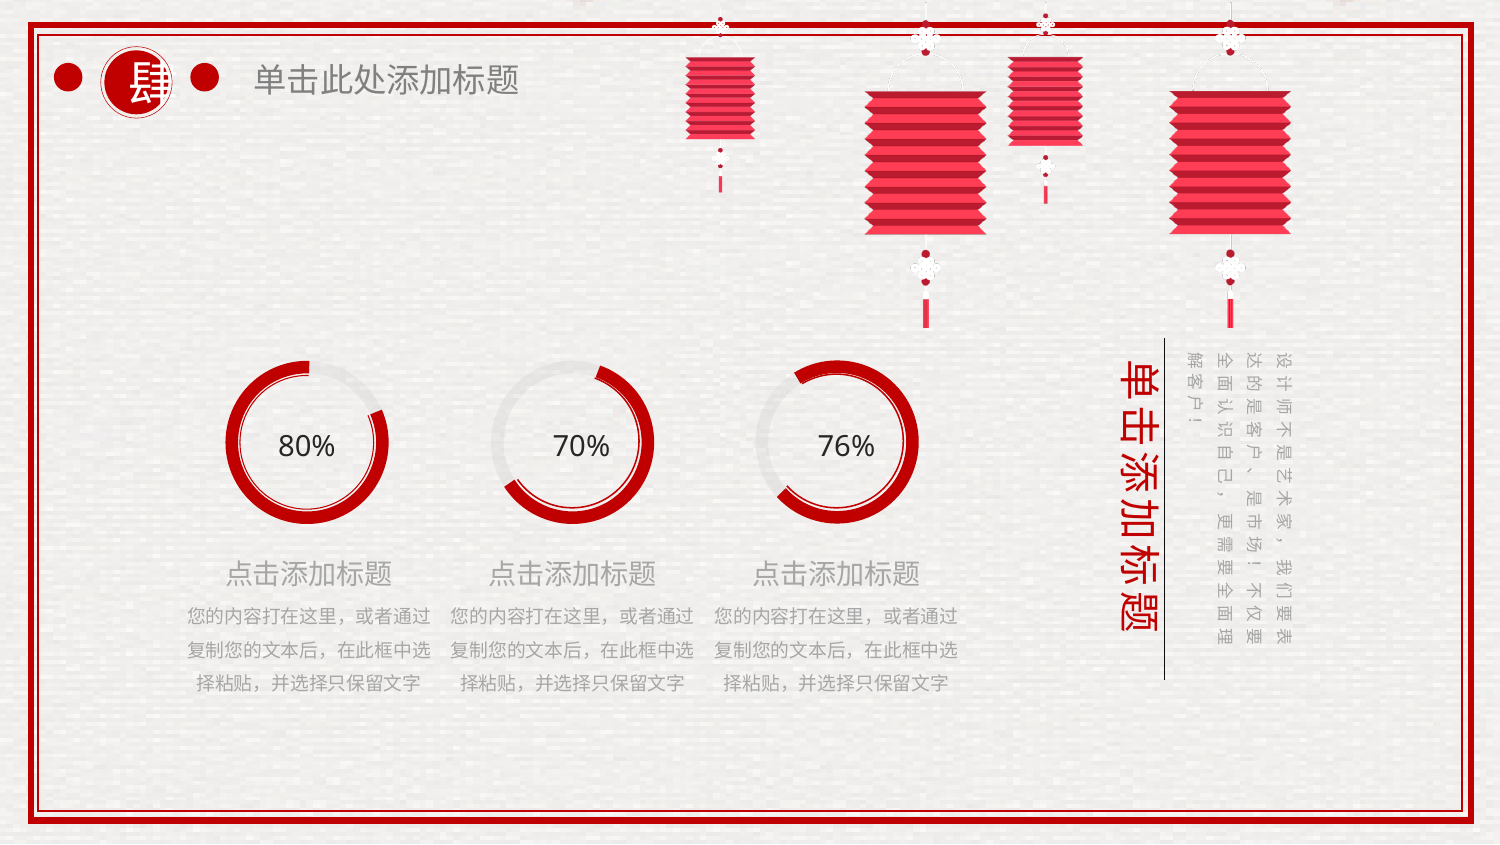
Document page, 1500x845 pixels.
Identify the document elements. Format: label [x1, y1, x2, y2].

picture [0, 0, 1500, 844]
text_box [497, 366, 648, 518]
text_box [1092, 337, 1307, 681]
text_box [164, 549, 428, 700]
text_box [428, 549, 717, 700]
text_box [761, 366, 913, 518]
text_box [231, 367, 383, 518]
text_box [717, 549, 981, 700]
